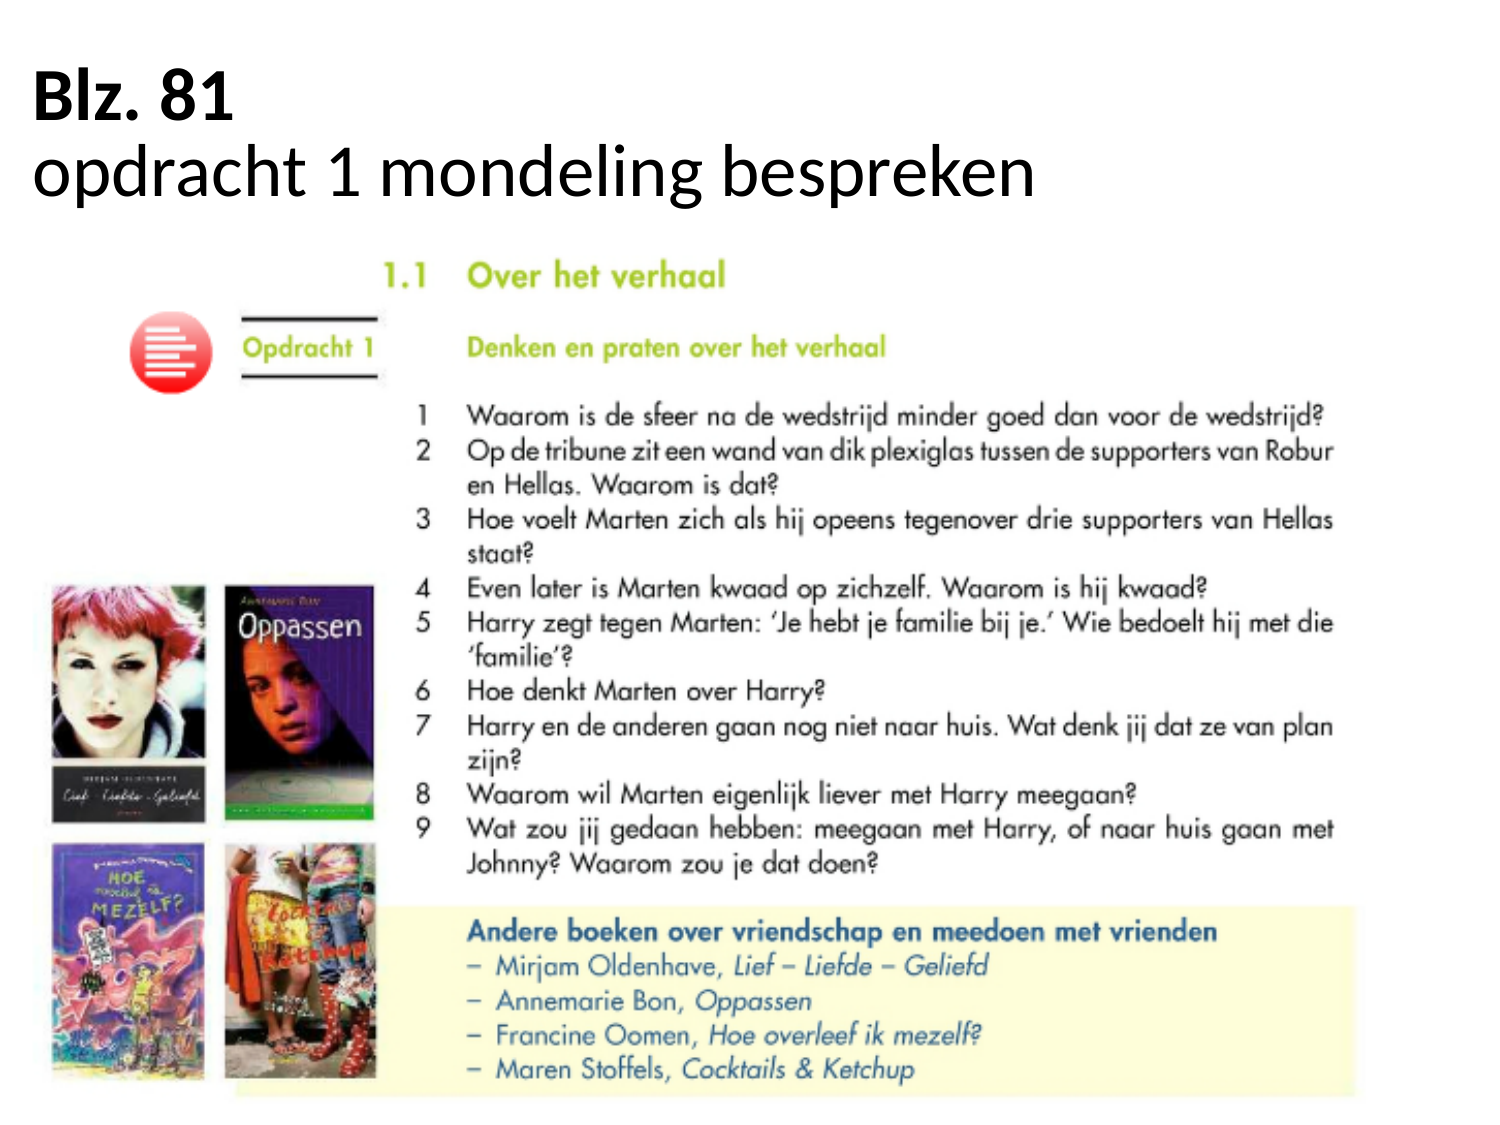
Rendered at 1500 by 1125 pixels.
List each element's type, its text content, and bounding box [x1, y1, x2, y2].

title Blz. 81 opdracht 1 mondeling bespreken [17, 19, 1293, 231]
picture [17, 231, 1408, 1107]
